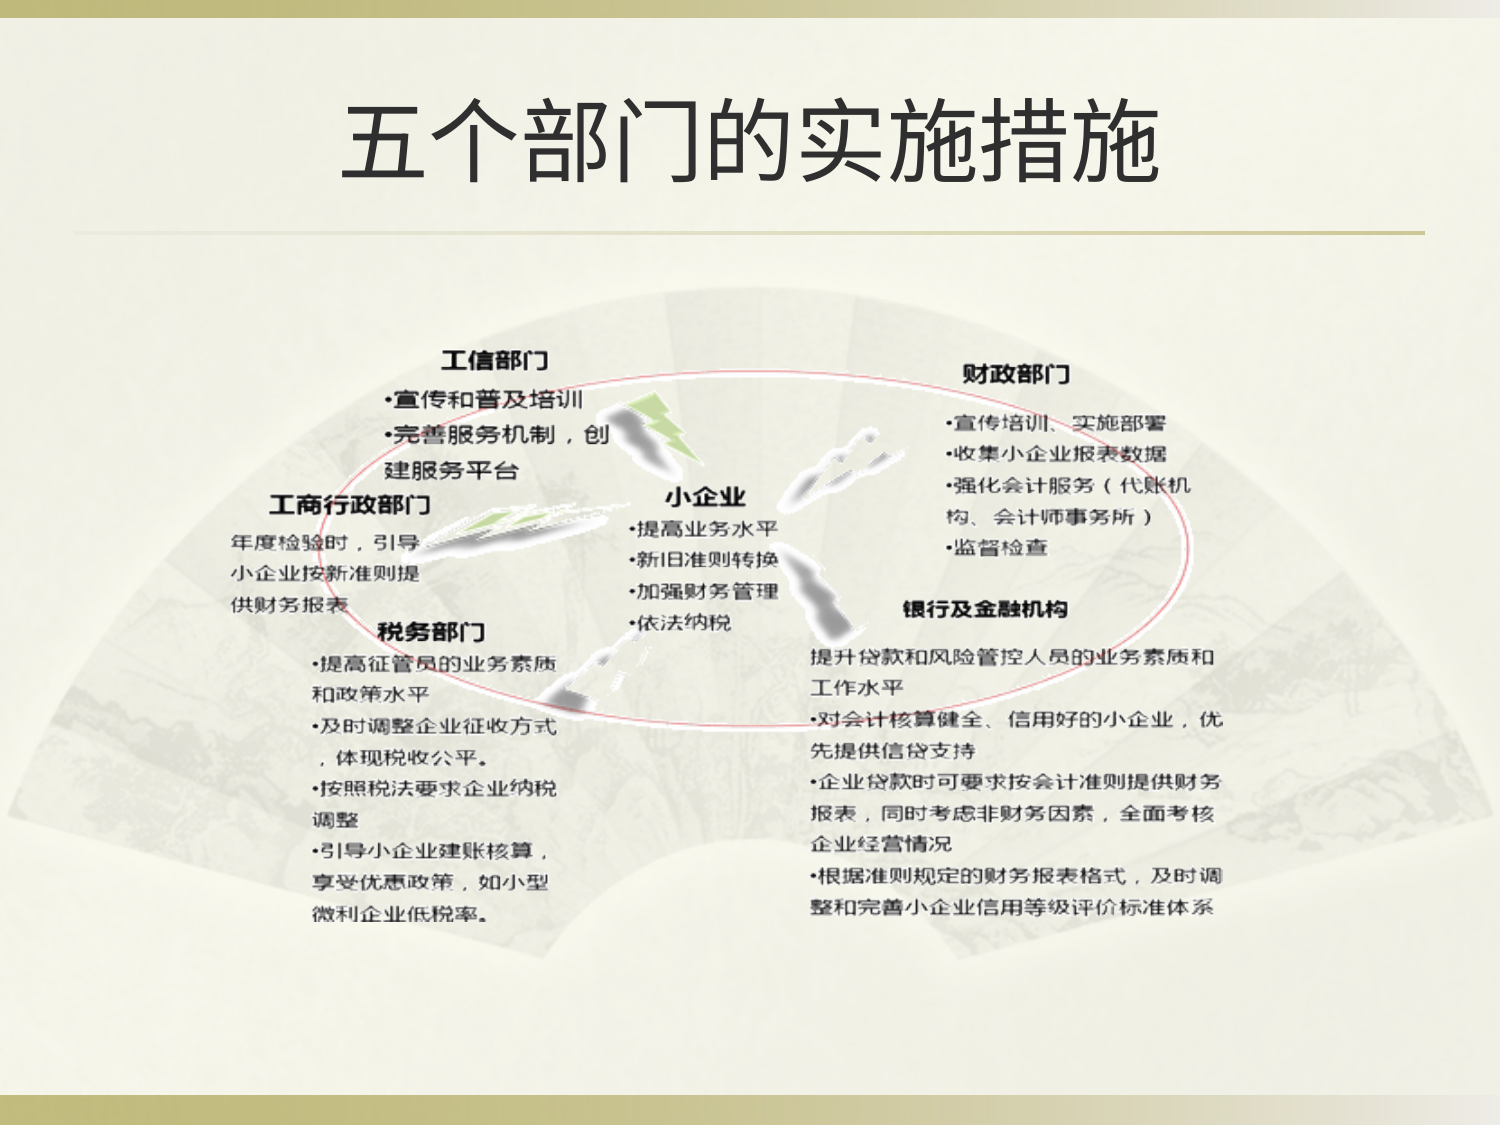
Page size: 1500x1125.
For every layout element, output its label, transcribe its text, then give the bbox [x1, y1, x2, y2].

title 五个部门的实施措施 [75, 45, 1425, 233]
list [229, 349, 1223, 923]
